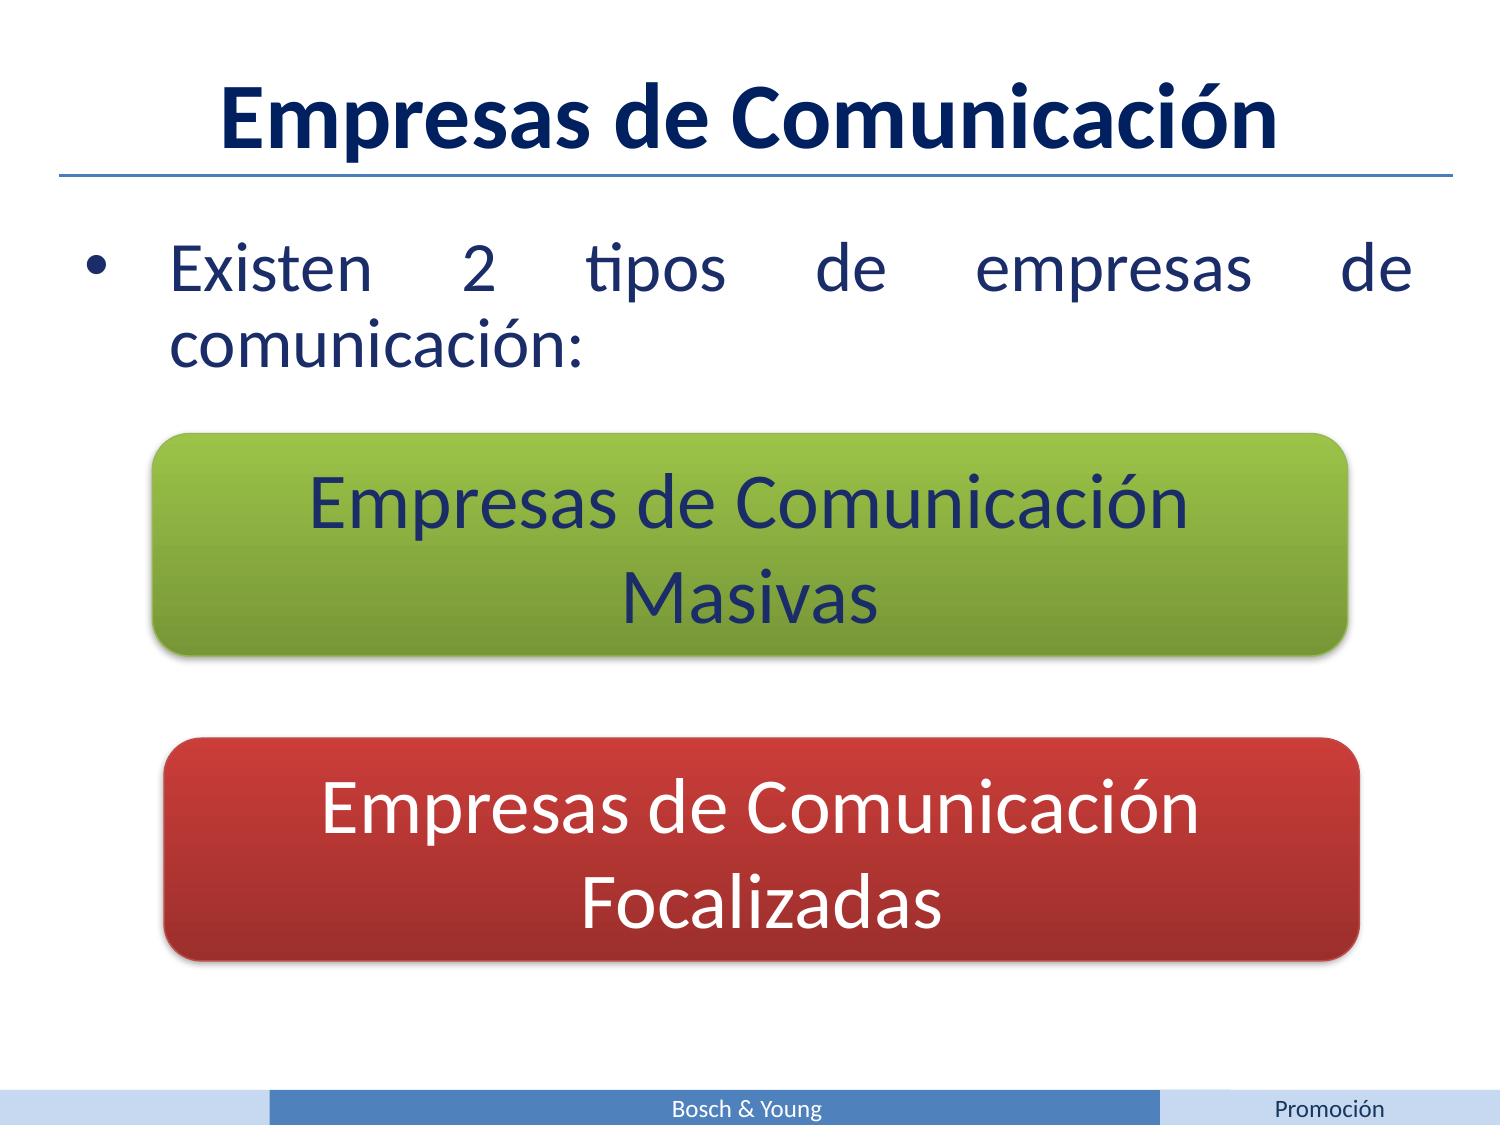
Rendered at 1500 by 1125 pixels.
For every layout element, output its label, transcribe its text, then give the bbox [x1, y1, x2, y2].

text_box [0, 1088, 272, 1125]
text_box Bosch & Young [272, 1088, 1158, 1125]
text_box Promoción [1158, 1088, 1500, 1125]
text_box Existen 2 tipos de empresas de comunicación: [70, 222, 1430, 543]
text_box Empresas de Comunicación [35, 47, 1465, 175]
text_box Empresas de Comunicación Focalizadas [163, 737, 1361, 962]
text_box Empresas de Comunicación Masivas [151, 432, 1349, 657]
